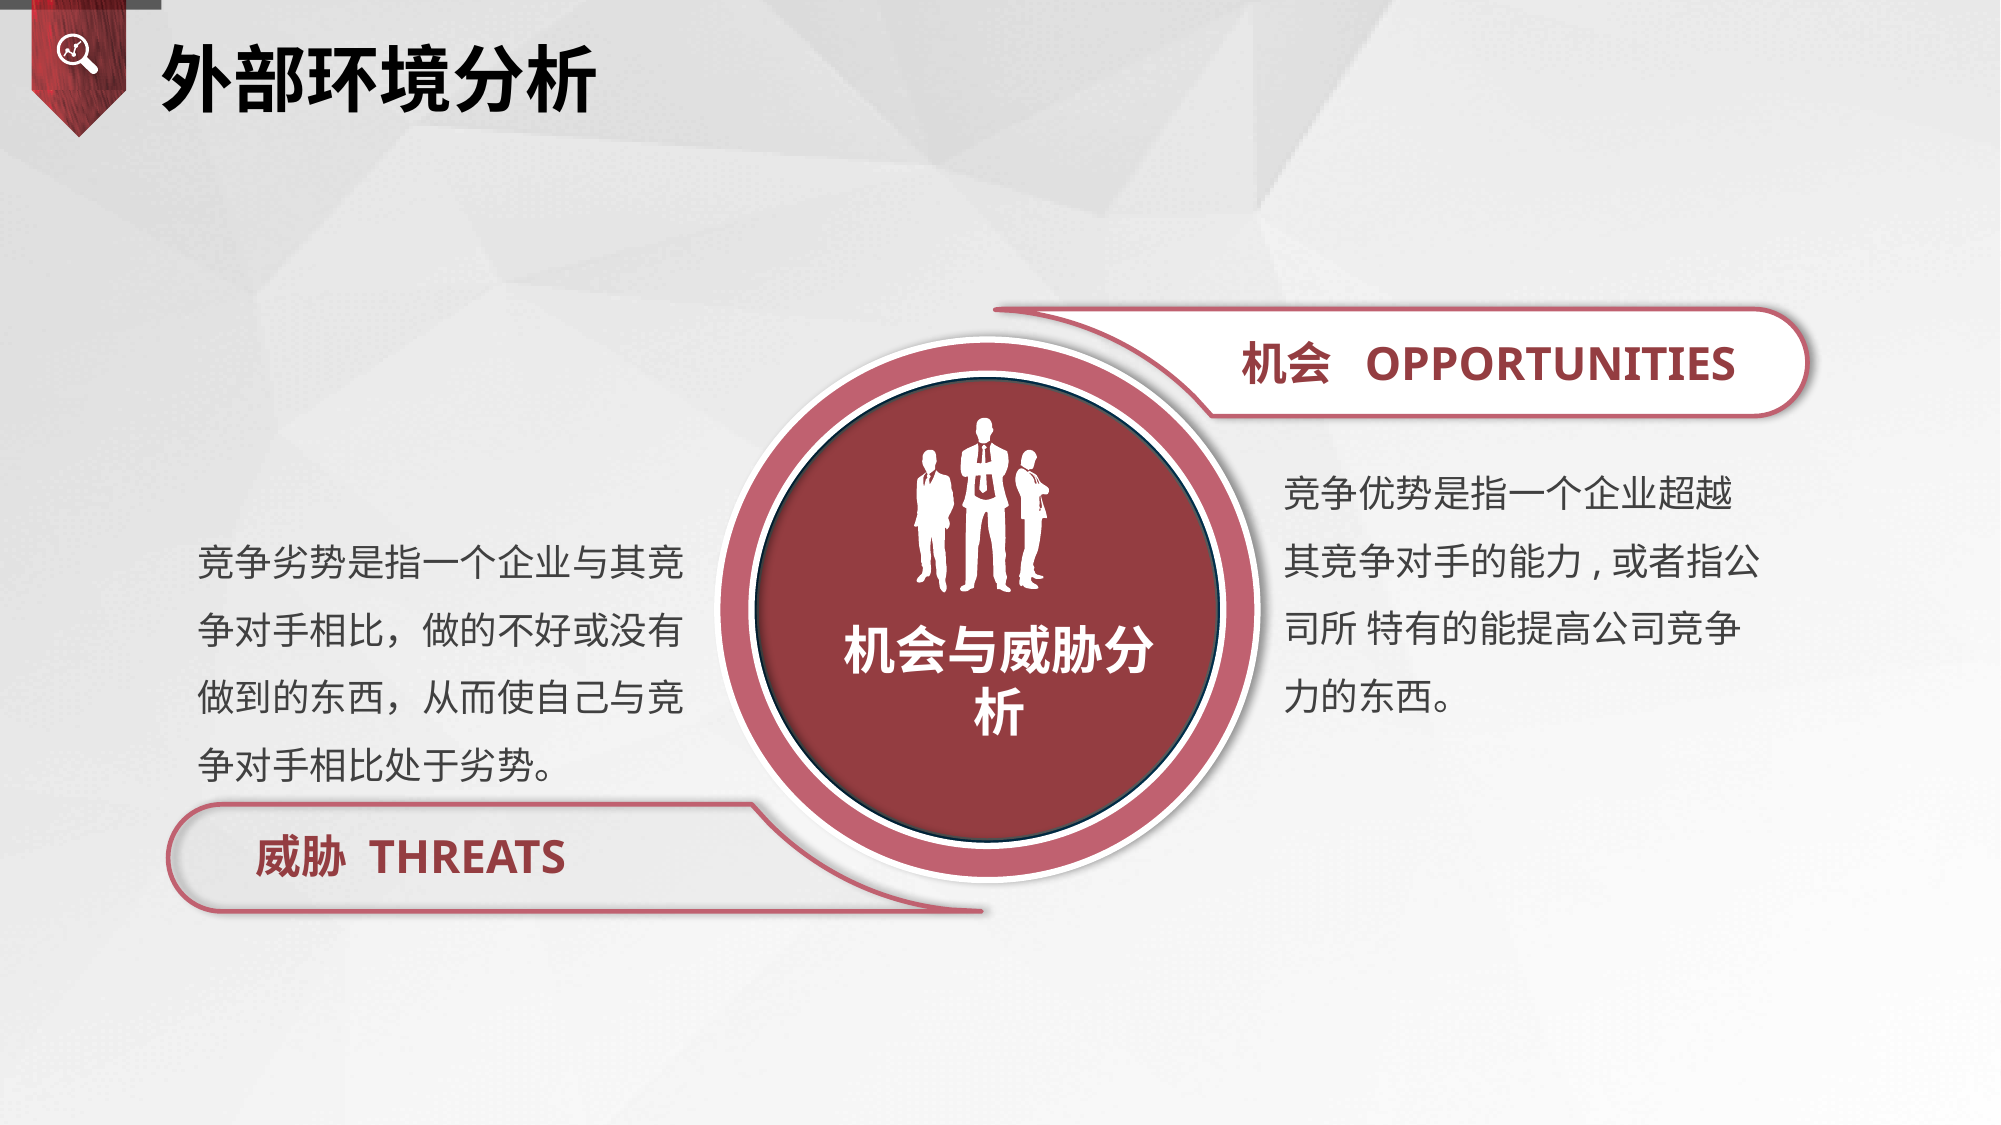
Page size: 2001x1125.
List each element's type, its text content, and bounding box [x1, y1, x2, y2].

text_box 外部环境分析 [149, 28, 891, 128]
text_box [168, 804, 982, 912]
text_box 机会 OPPORTUNITIES [1226, 327, 1752, 397]
text_box 竞争优势是指一个企业超越其竞争对手的能力,或者指公司所 特有的能提高公司竞争力的东西。 [1268, 440, 1779, 726]
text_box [717, 339, 1258, 881]
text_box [914, 417, 1049, 593]
text_box 威胁 THREATS [241, 820, 593, 891]
text_box 竞争劣势是指一个企业与其竞争对手相比，做的不好或没有做到的东西，从而使自己与竞争对手相比处于劣势。 [182, 509, 717, 795]
text_box [995, 309, 1808, 417]
picture [0, 0, 2001, 1125]
